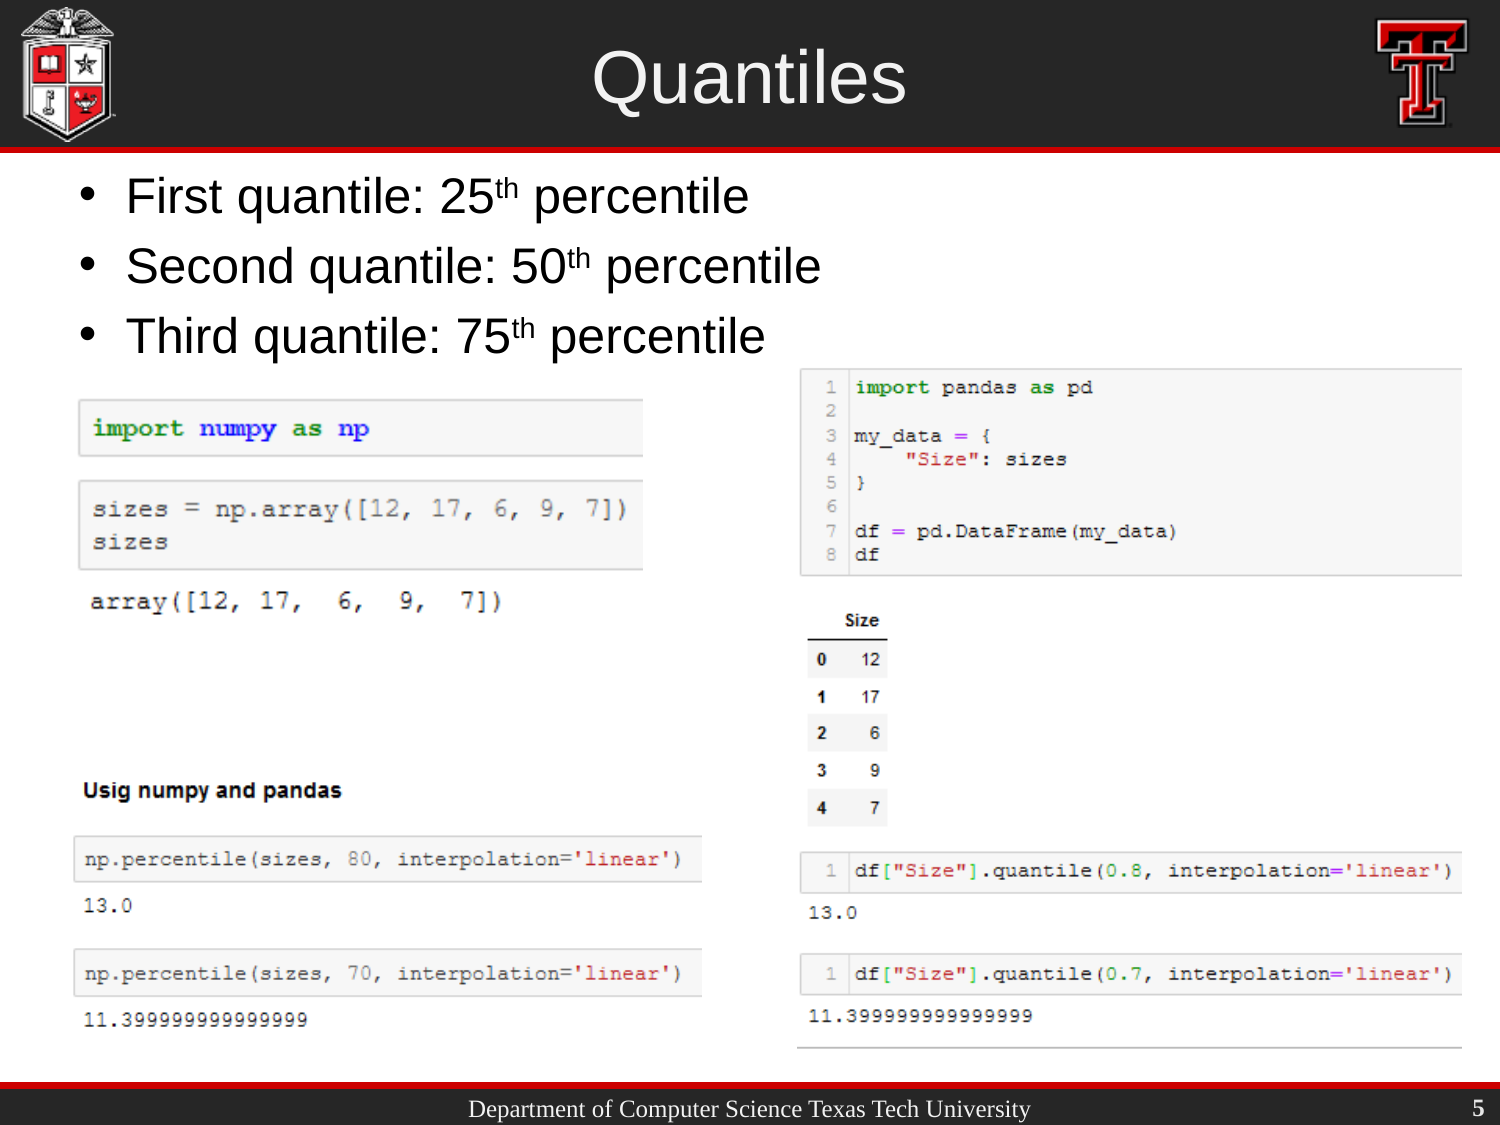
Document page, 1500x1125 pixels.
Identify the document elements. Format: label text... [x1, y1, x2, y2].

title Quantiles [151, 6, 1349, 141]
picture [21, 7, 116, 142]
picture [797, 356, 1462, 1052]
picture [68, 770, 703, 1052]
list First quantile: 25th percentile Second quantile: 50th percentile Third quantile: 75th percentile [64, 156, 1381, 393]
slide_number 5 [1392, 1086, 1500, 1125]
picture [69, 387, 644, 641]
picture [1373, 14, 1472, 128]
